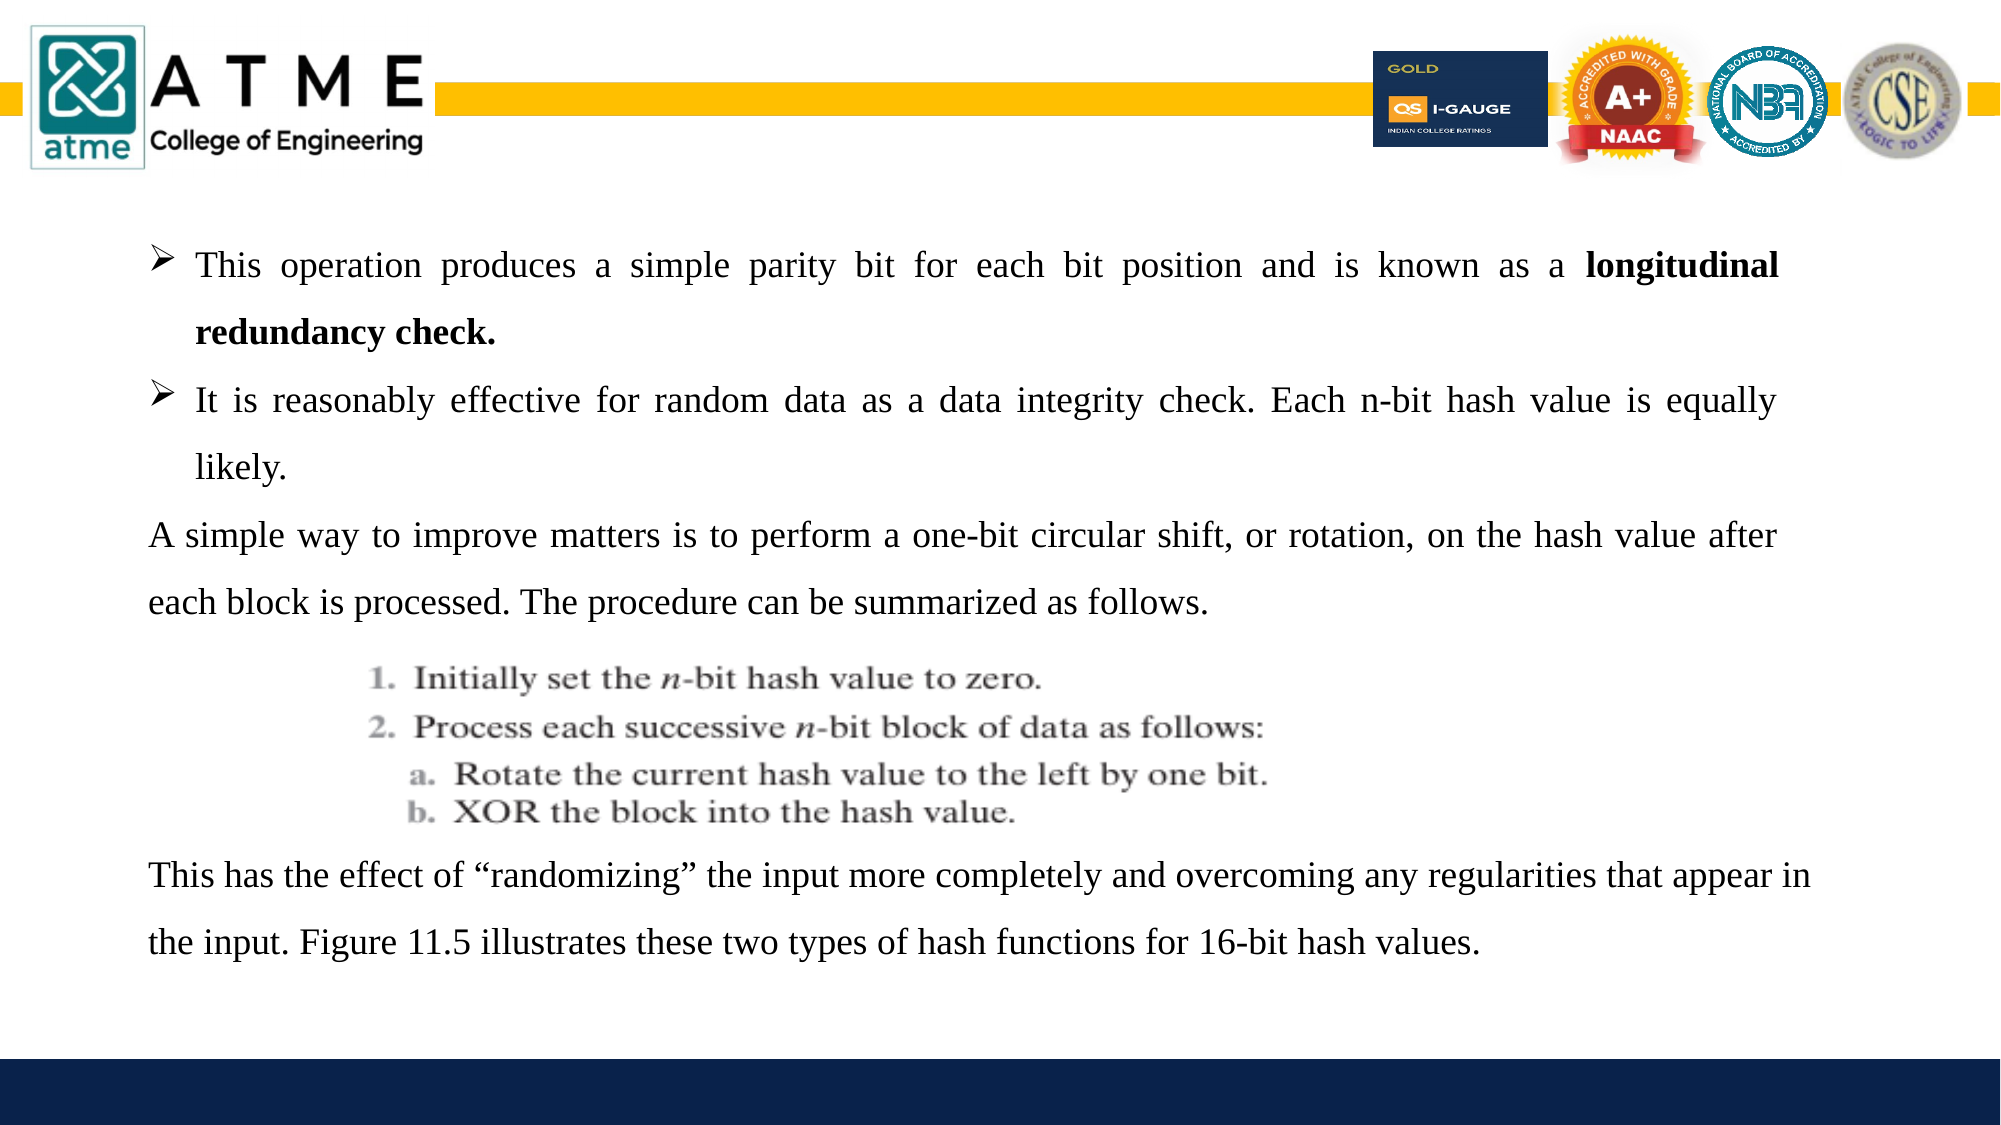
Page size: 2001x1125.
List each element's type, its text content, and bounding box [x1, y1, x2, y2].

picture [22, 15, 435, 178]
picture [1840, 26, 1968, 176]
text_box This has the effect of “randomizing” the input more completely and overcoming any regularities that appear in the input. Figure 11.5 illustrates these two types of hash functions for 16-bit hash values. [133, 820, 1856, 970]
picture [1373, 20, 1828, 180]
picture [343, 659, 1388, 838]
text_box This operation produces a simple parity bit for each bit position and is known as a longitudinal redundancy check. It is reasonably effective for random data as a data integrity check. Each n-bit hash value is equally likely. A simple way to improve matters is to perform a one-bit circular shift, or rotation, on the hash value after each block is processed. The procedure can be summarized as follows. [133, 209, 1795, 630]
picture [0, 1059, 2001, 1125]
